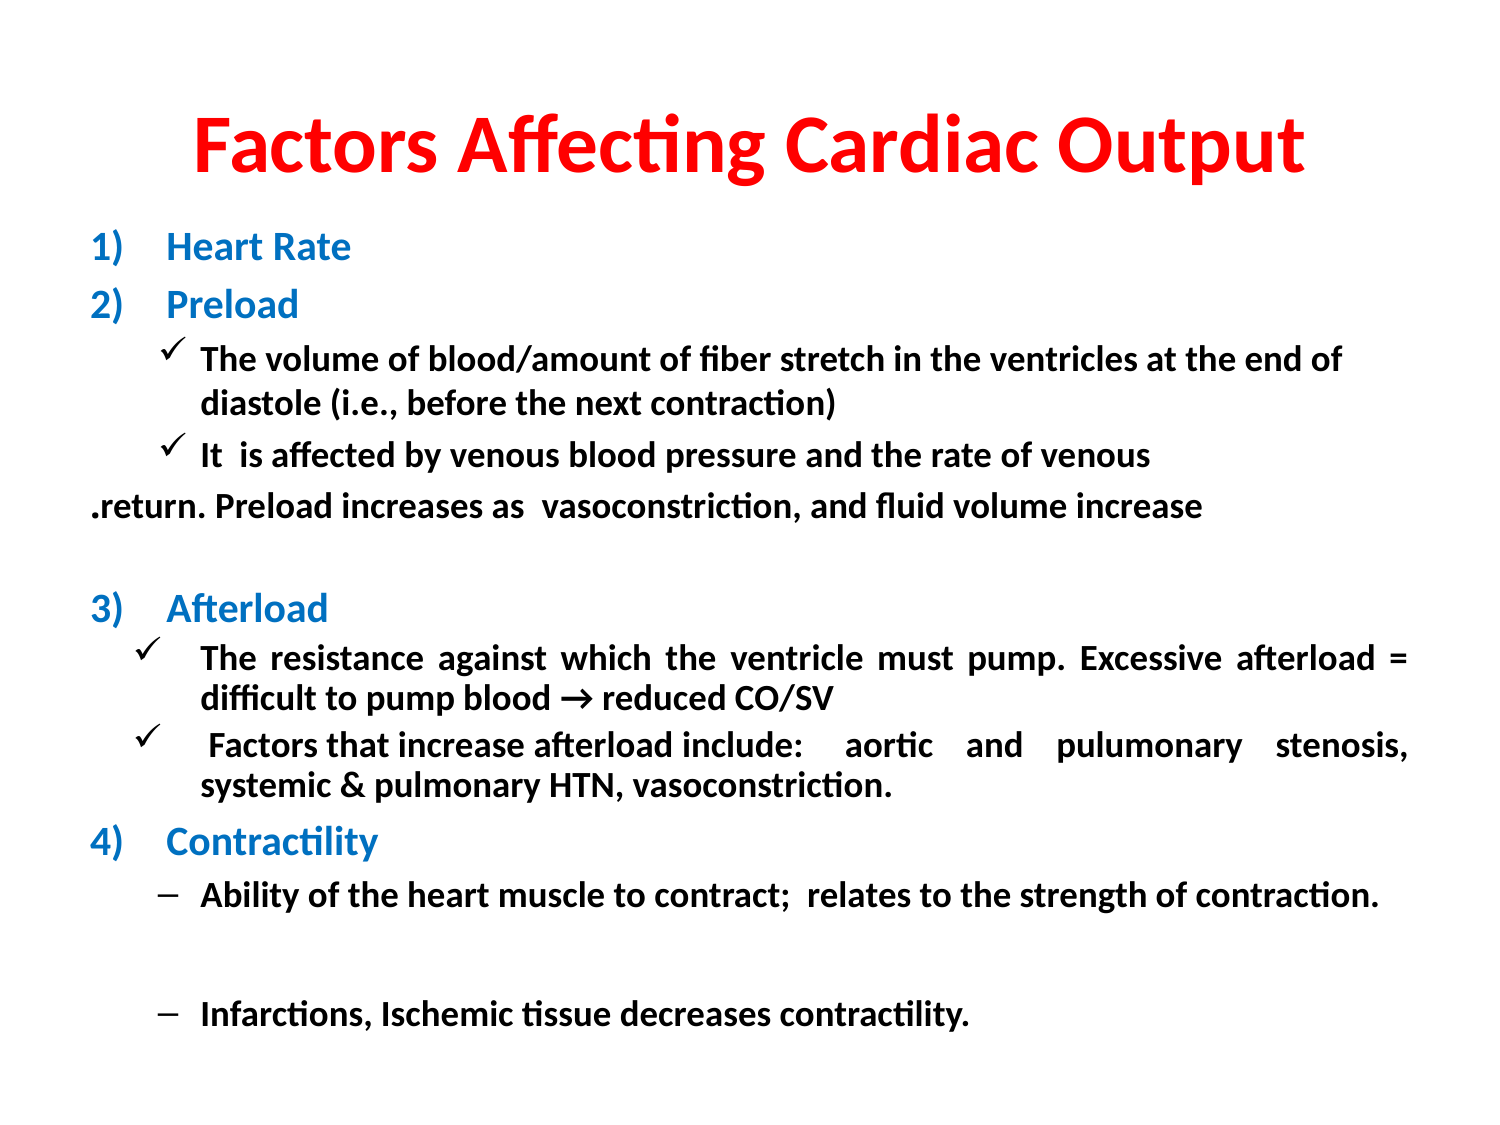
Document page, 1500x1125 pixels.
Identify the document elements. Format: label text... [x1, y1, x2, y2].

list Heart Rate Preload The volume of blood/amount of fiber stretch in the ventricles at the end of diastole (i.e., before the next contraction) It is affected by venous blood pressure and the rate of venous return. Preload increases as vasoconstriction, and fluid volume increase. Afterload The resistance against which the ventricle must pump. Excessive afterload = difficult to pump blood → reduced CO/SV Factors that increase afterload include: aortic and pulumonary stenosis, systemic & pulmonary HTN, vasoconstriction. Contractility Ability of the heart muscle to contract; relates to the strength of contraction. Infarctions, Ischemic tissue decreases contractility. [75, 210, 1425, 1067]
title Factors Affecting Cardiac Output [75, 45, 1425, 210]
